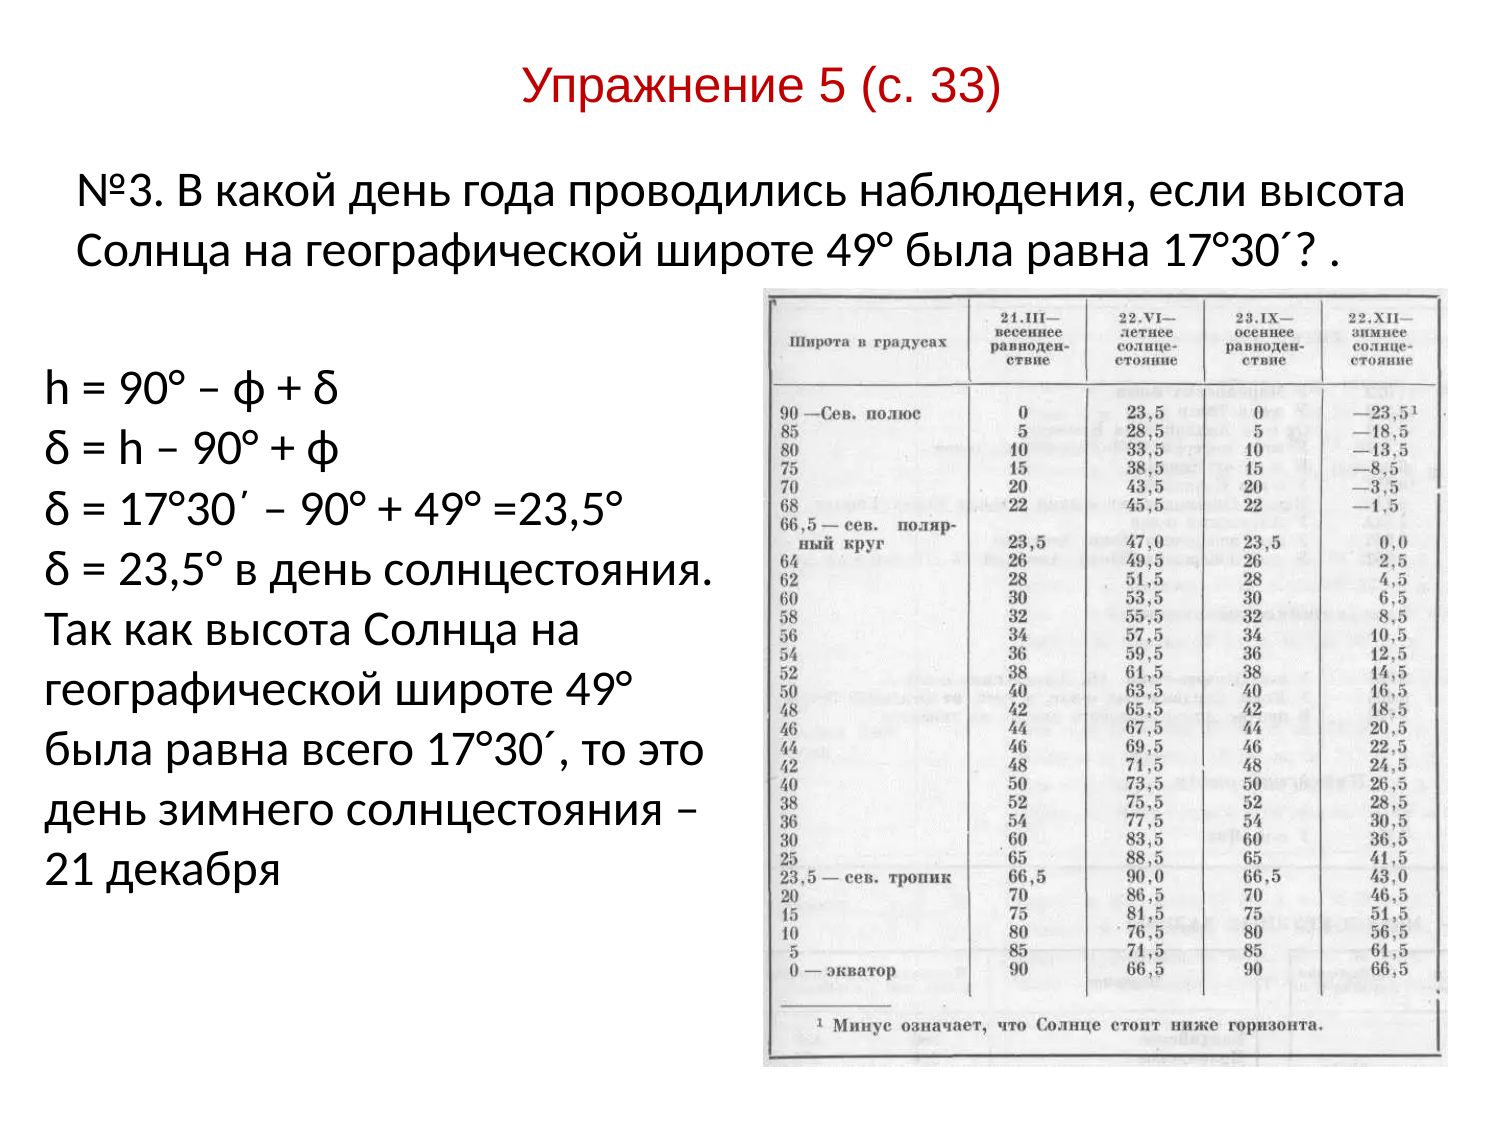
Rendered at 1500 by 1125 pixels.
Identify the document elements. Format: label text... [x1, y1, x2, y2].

text_box h = 90° – ϕ + δ δ = h – 90° + ϕ δ = 17°30´ – 90° + 49° =23,5° δ = 23,5° в день солнцестояния. Так как высота Солнца на географической широте 49° была равна всего 17°30´, то это день зимнего солнцестояния – 21 декабря [29, 347, 755, 903]
text_box Упражнение 5 (с. 33) [29, 44, 1494, 120]
picture [763, 288, 1449, 1067]
text_box №3. В какой день года проводились наблюдения, если высота Солнца на географической широте 49° была равна 17°30´? . [61, 148, 1447, 284]
